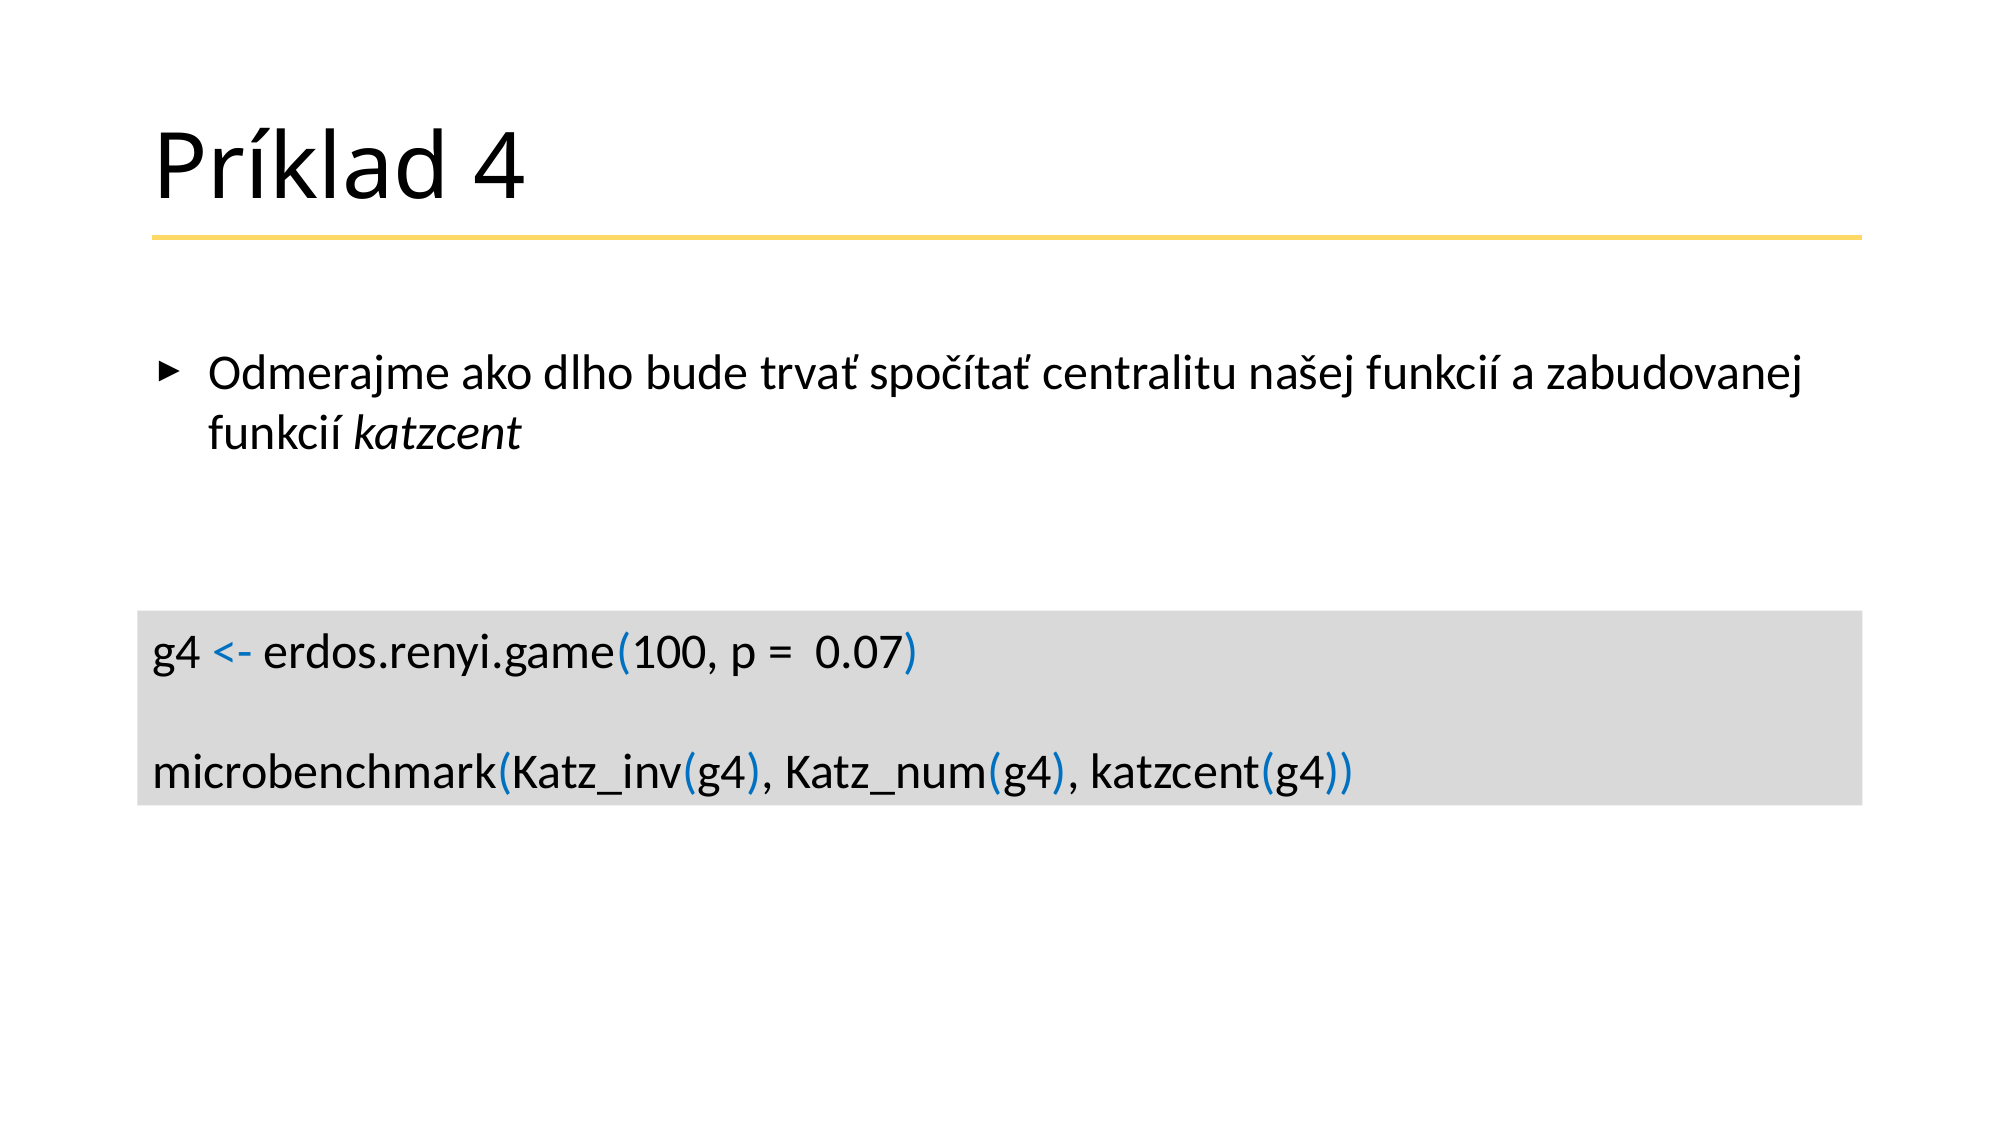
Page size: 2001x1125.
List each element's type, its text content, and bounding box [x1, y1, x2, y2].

text_box g4 <- erdos.renyi.game(100, p = 0.07) microbenchmark(Katz_inv(g4), Katz_num(g4), katzcent(g4)) [137, 610, 1863, 806]
text_box Odmerajme ako dlho bude trvať spočítať centralitu našej funkcií a zabudovanej funkcií katzcent [137, 332, 1863, 610]
title Príklad 4 [137, 59, 1863, 278]
